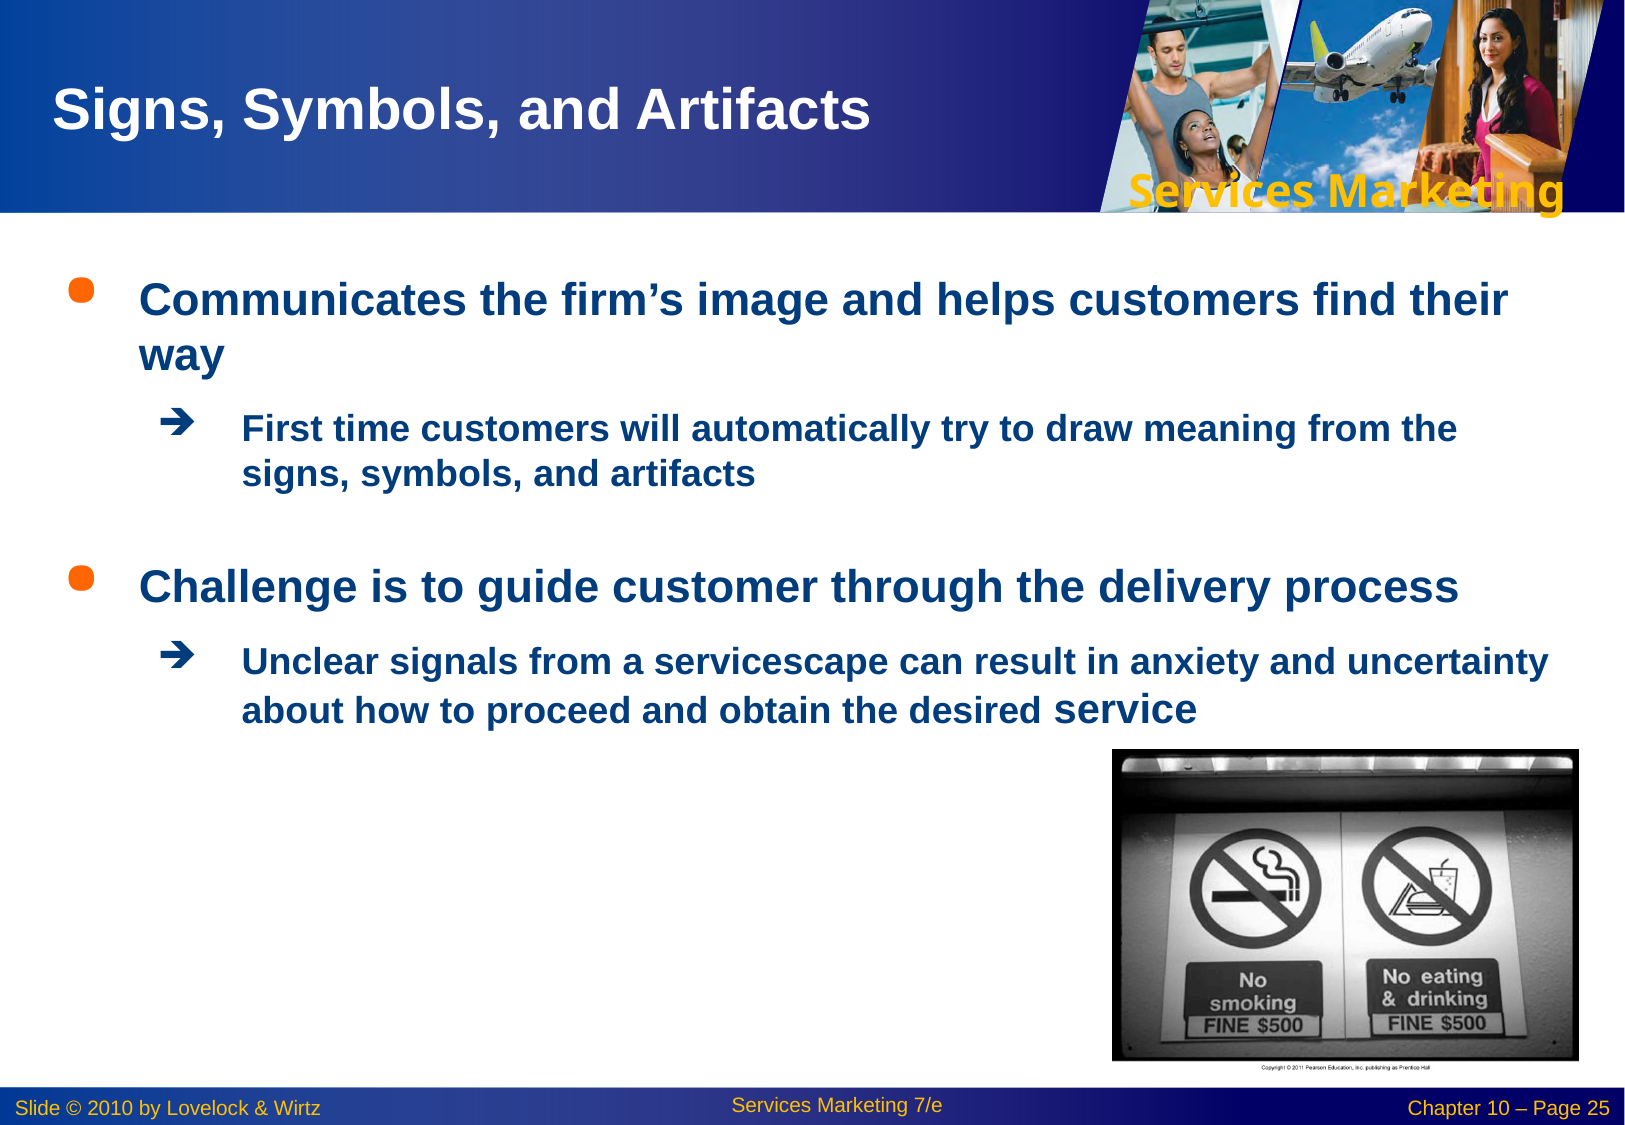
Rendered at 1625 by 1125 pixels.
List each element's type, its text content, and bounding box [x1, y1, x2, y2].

picture [1111, 749, 1579, 1076]
picture [1162, 186, 1172, 192]
picture [1546, 187, 1556, 202]
picture [1100, 0, 1604, 213]
list Communicates the firm’s image and helps customers find their way First time customers will automatically try to draw meaning from the signs, symbols, and artifacts Challenge is to guide customer through the delivery process Unclear signals from a servicescape can result in anxiety and uncertainty about how to proceed and obtain the desired service [49, 261, 1588, 1051]
title Signs, Symbols, and Artifacts [36, 37, 1088, 176]
